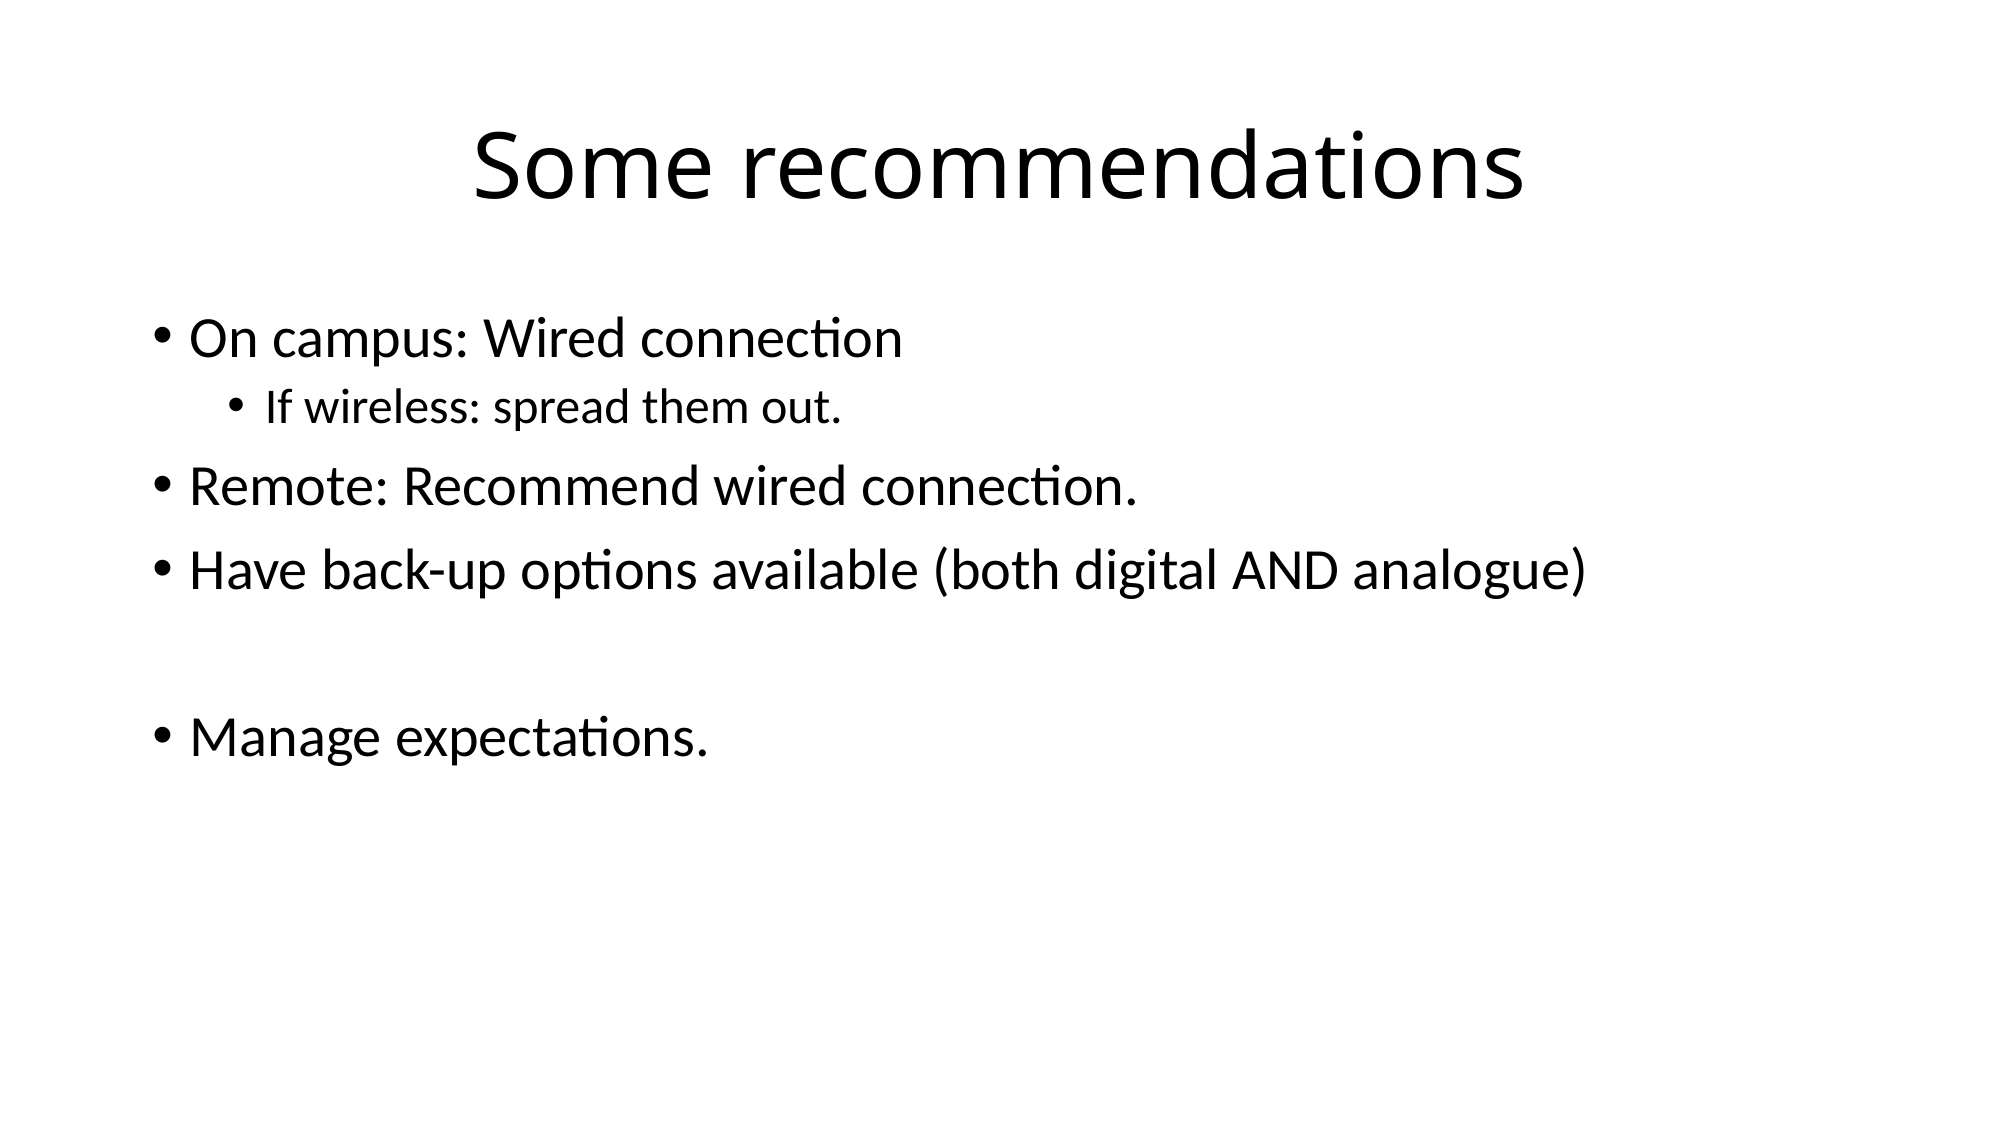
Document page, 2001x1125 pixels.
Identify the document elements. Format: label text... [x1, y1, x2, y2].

list On campus: Wired connection If wireless: spread them out. Remote: Recommend wired connection. Have back-up options available (both digital AND analogue) Manage expectations. [137, 299, 1863, 1014]
title Some recommendations [137, 59, 1863, 278]
